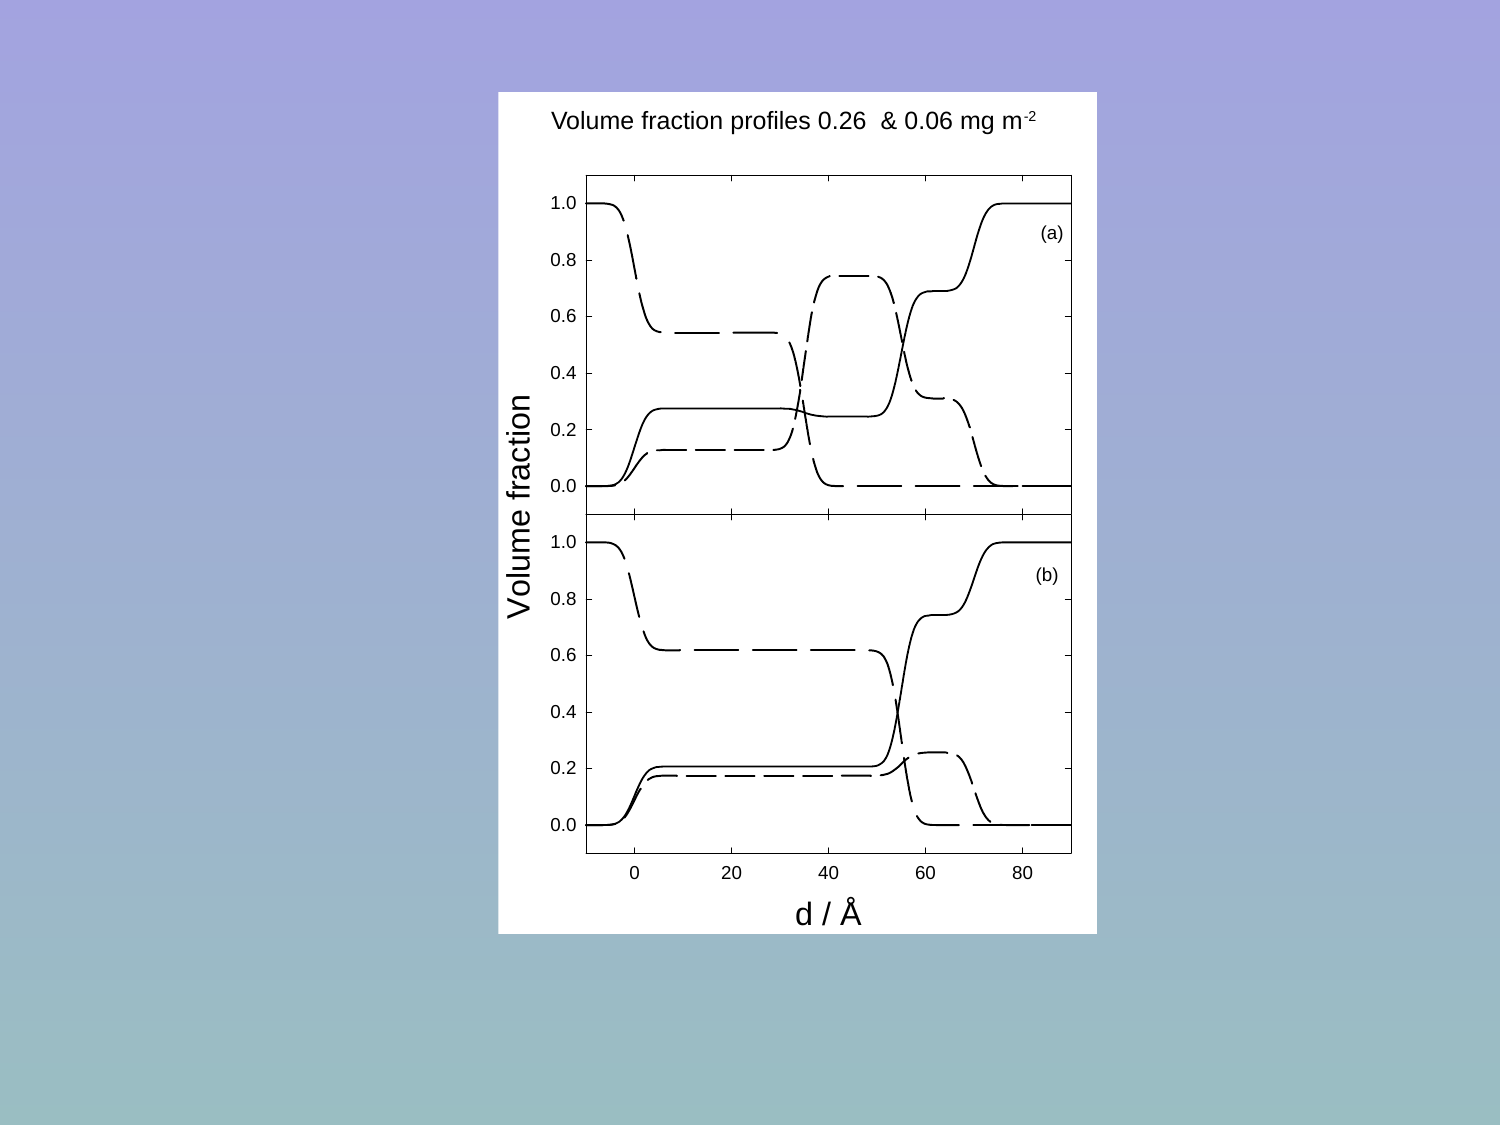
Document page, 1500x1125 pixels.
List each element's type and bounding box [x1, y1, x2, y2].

text_box [498, 91, 1098, 935]
